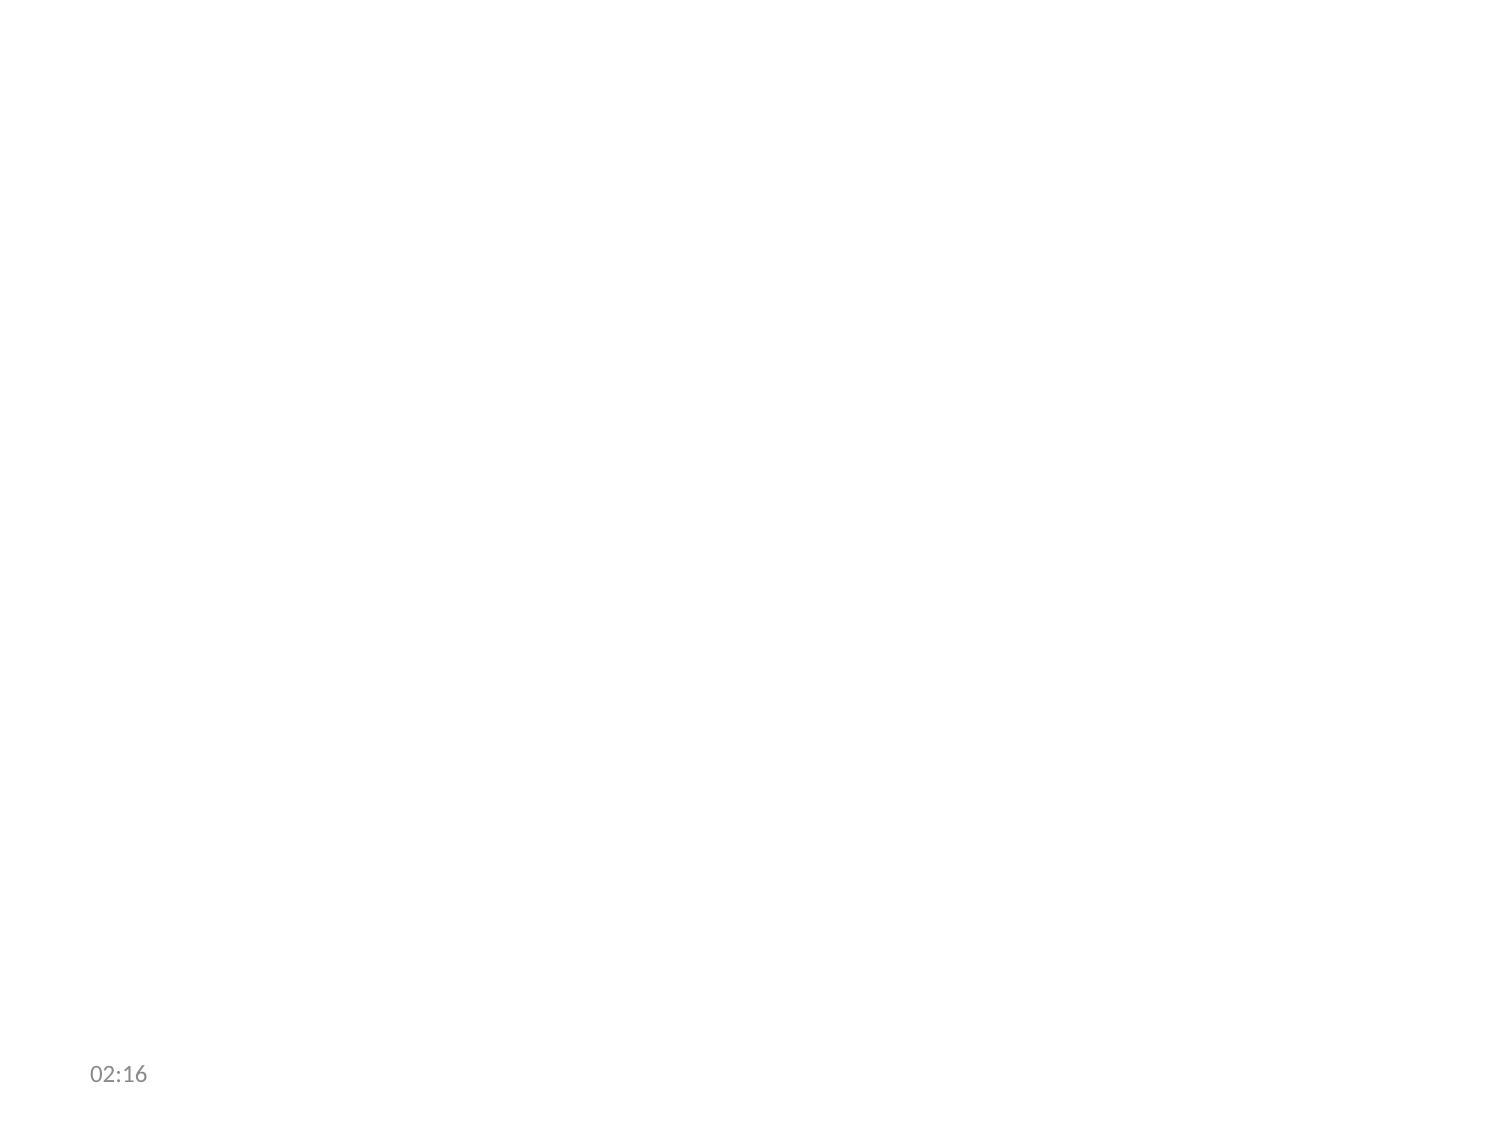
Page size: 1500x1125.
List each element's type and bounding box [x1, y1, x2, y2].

slide_number [75, 1042, 425, 1103]
